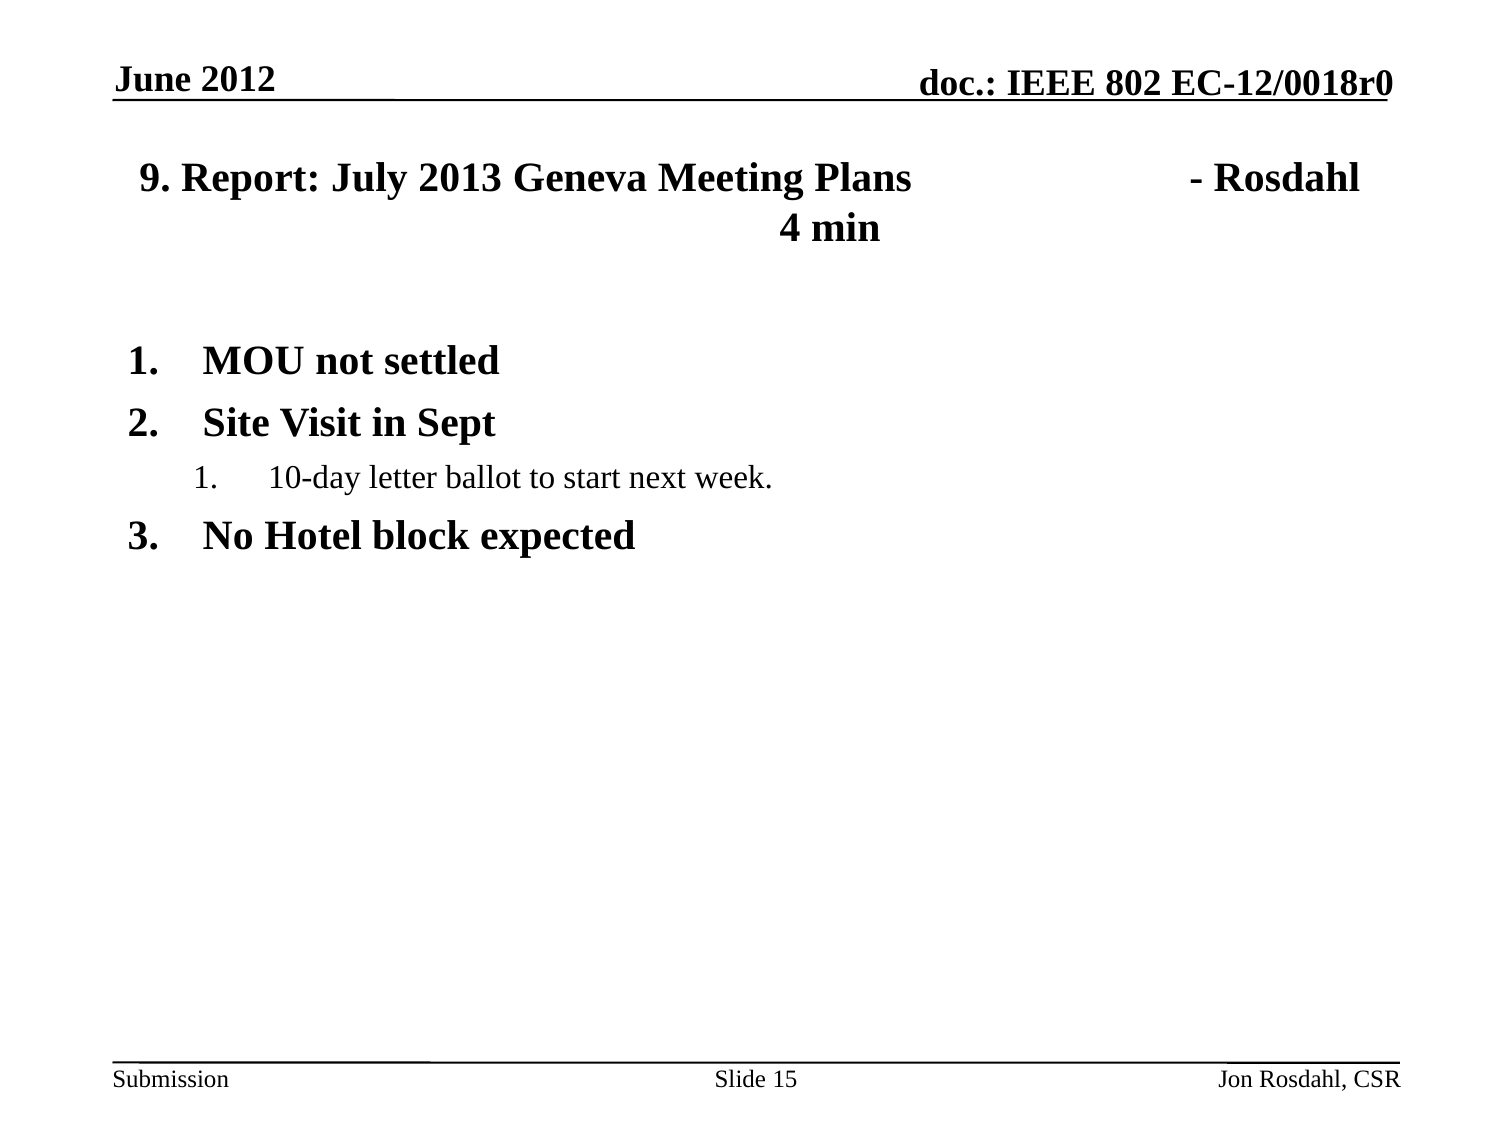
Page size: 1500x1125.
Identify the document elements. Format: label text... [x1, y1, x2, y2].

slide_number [114, 54, 423, 100]
title 9. Report: July 2013 Geneva Meeting Plans - Rosdahl 4 min [112, 112, 1388, 288]
list MOU not settled Site Visit in Sept 10-day letter ballot to start next week. No Hotel block expected [112, 324, 1388, 1000]
slide_number Slide 15 [712, 1061, 800, 1123]
footer Jon Rosdahl, CSR [878, 1061, 1402, 1093]
